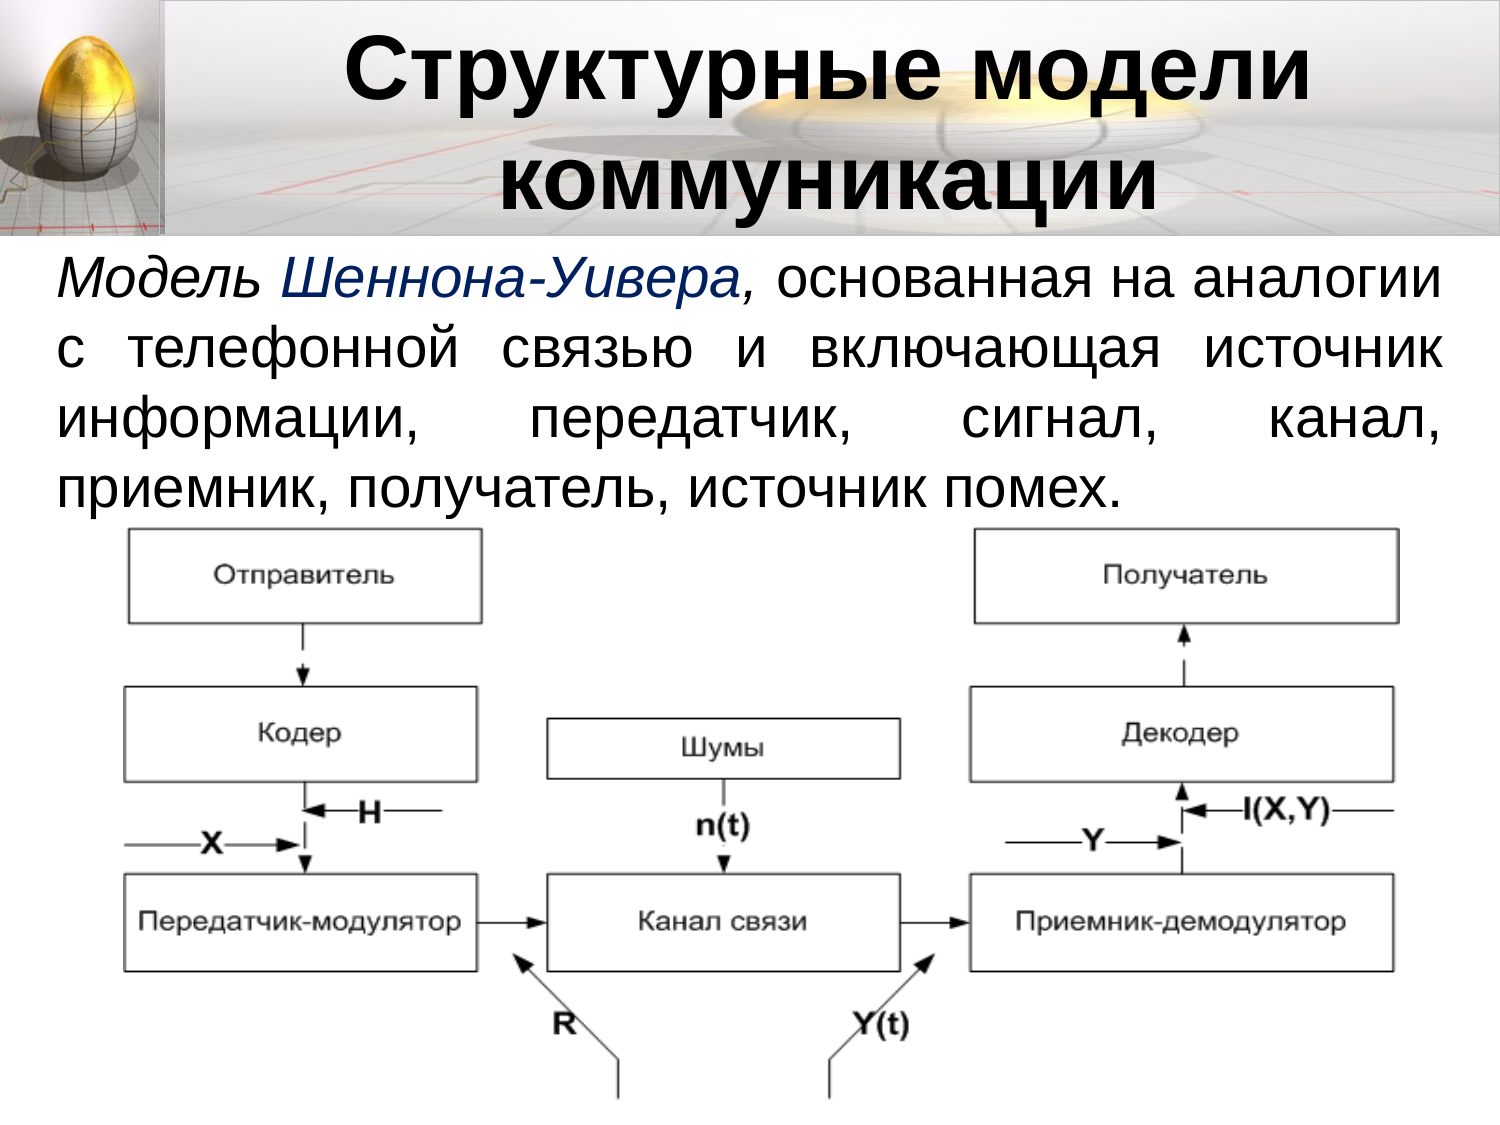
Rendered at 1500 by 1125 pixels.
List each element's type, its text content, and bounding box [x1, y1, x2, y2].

title Структурные модели коммуникации [159, 0, 1500, 236]
list Модель Шеннона-Уивера, основанная на аналогии с телефонной связью и включающая источник информации, передатчик, сигнал, канал, приемник, получатель, источник помех. [41, 231, 1459, 540]
picture [0, 0, 159, 236]
picture [123, 526, 1400, 1101]
